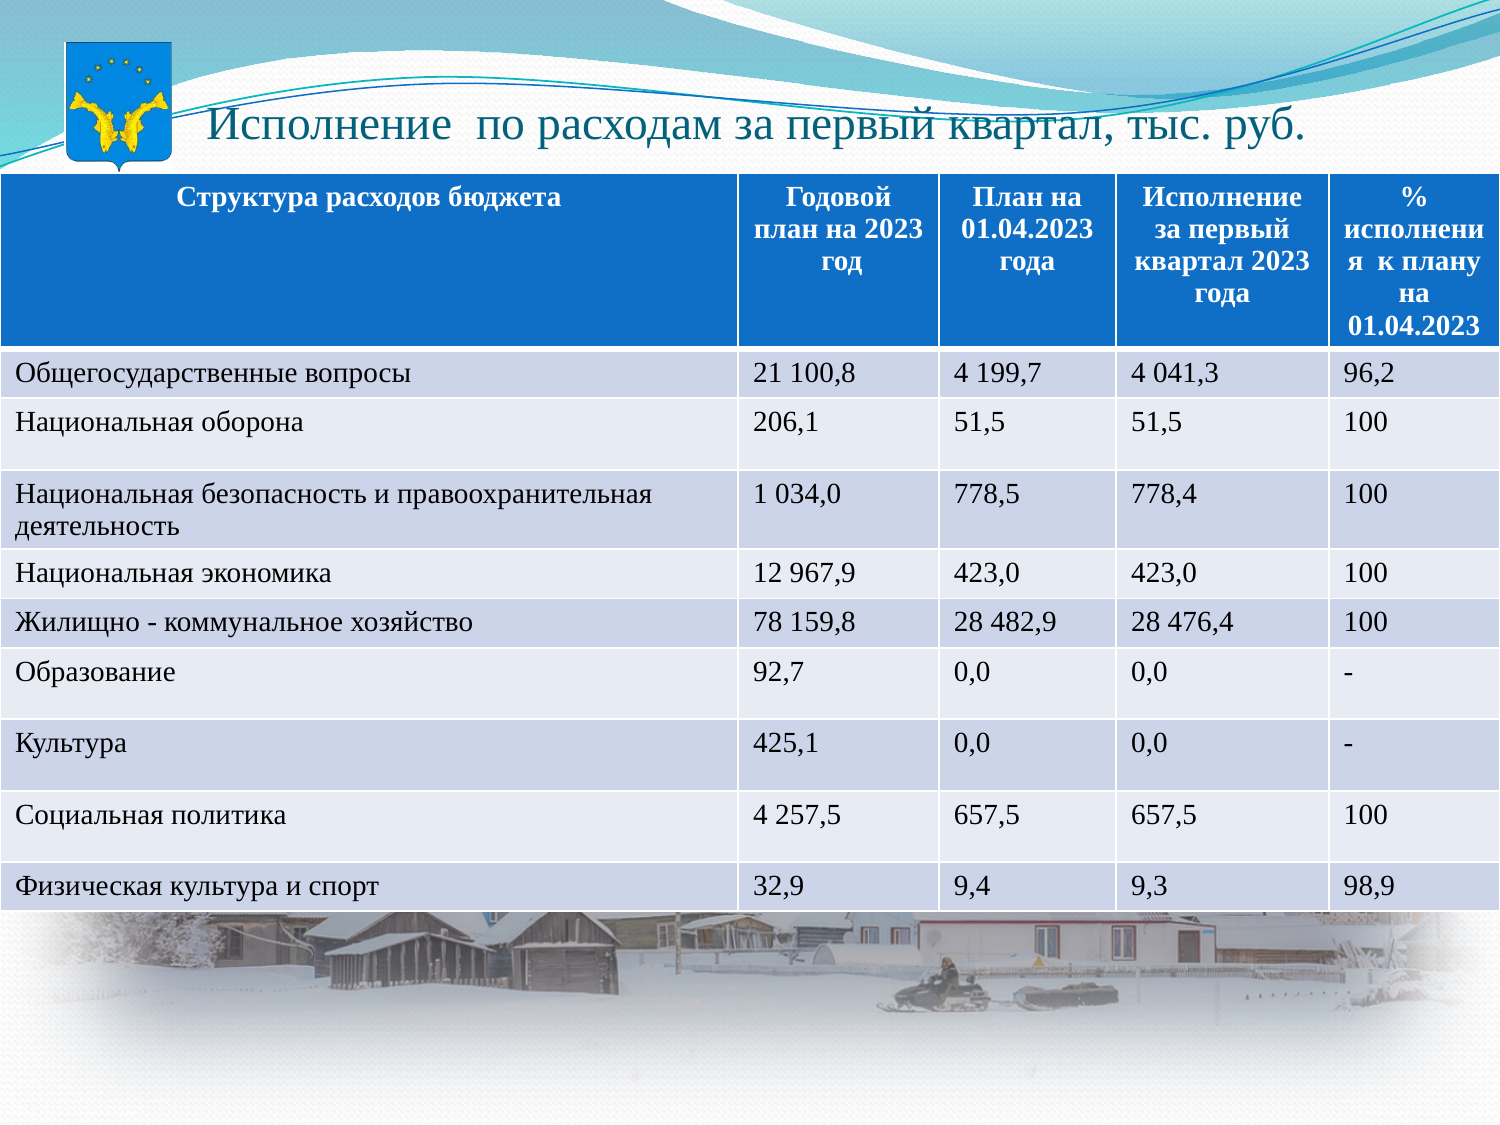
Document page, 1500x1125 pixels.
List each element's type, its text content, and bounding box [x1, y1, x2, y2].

table_header Годовой план на 2023 год [739, 174, 938, 346]
table_header План на 01.04.2023 года [940, 174, 1115, 346]
table_cell 51,5 [1117, 399, 1328, 469]
picture [64, 42, 172, 173]
table_cell 423,0 [940, 550, 1115, 598]
table_cell 100 [1330, 399, 1499, 469]
table_cell 3271,3 [58, 174, 177, 185]
table_cell Национальная экономика [1, 550, 737, 598]
table_cell Жилищно - коммунальное хозяйство [1, 599, 737, 647]
table_cell 28 482,9 [940, 599, 1115, 647]
table_cell 51,5 [940, 399, 1115, 469]
table_cell 28 476,4 [1117, 599, 1328, 647]
table_header Исполнение за первый квартал 2023 года [1117, 174, 1328, 346]
table_cell 0,0 [1117, 649, 1328, 656]
table_cell 92,7 [739, 649, 938, 656]
table_cell 1 034,0 [739, 471, 938, 548]
table_cell Национальная безопасность и правоохранительная деятельность [1, 471, 737, 548]
table_cell 100 [1330, 471, 1499, 548]
table_cell 100 [1330, 599, 1499, 647]
title Исполнение по расходам за первый квартал, тыс. руб. [206, 78, 1329, 149]
table_cell 4 199,7 [940, 352, 1115, 397]
table_cell 96,2 [1330, 352, 1499, 397]
table_cell 778,4 [1117, 471, 1328, 548]
table_cell 0,0 [940, 649, 1115, 656]
table_cell 4 041,3 [1117, 352, 1328, 397]
table_cell 12 967,9 [739, 550, 938, 598]
table_cell 778,5 [940, 471, 1115, 548]
table_cell 78 159,8 [739, 599, 938, 647]
table_header % исполнения к плану на 01.04.2023 [1330, 174, 1499, 346]
table_header Структура расходов бюджета [1, 174, 737, 346]
table_cell 206,1 [739, 399, 938, 469]
table_cell 21 100,8 [739, 352, 938, 397]
picture [0, 656, 1500, 1125]
table_cell - [1330, 649, 1499, 656]
table_cell 100 [1330, 550, 1499, 598]
table_cell Образование [1, 649, 737, 656]
table_cell Общегосударственные вопросы [1, 352, 737, 397]
table_cell Национальная оборона [1, 399, 737, 469]
table_cell 423,0 [1117, 550, 1328, 598]
